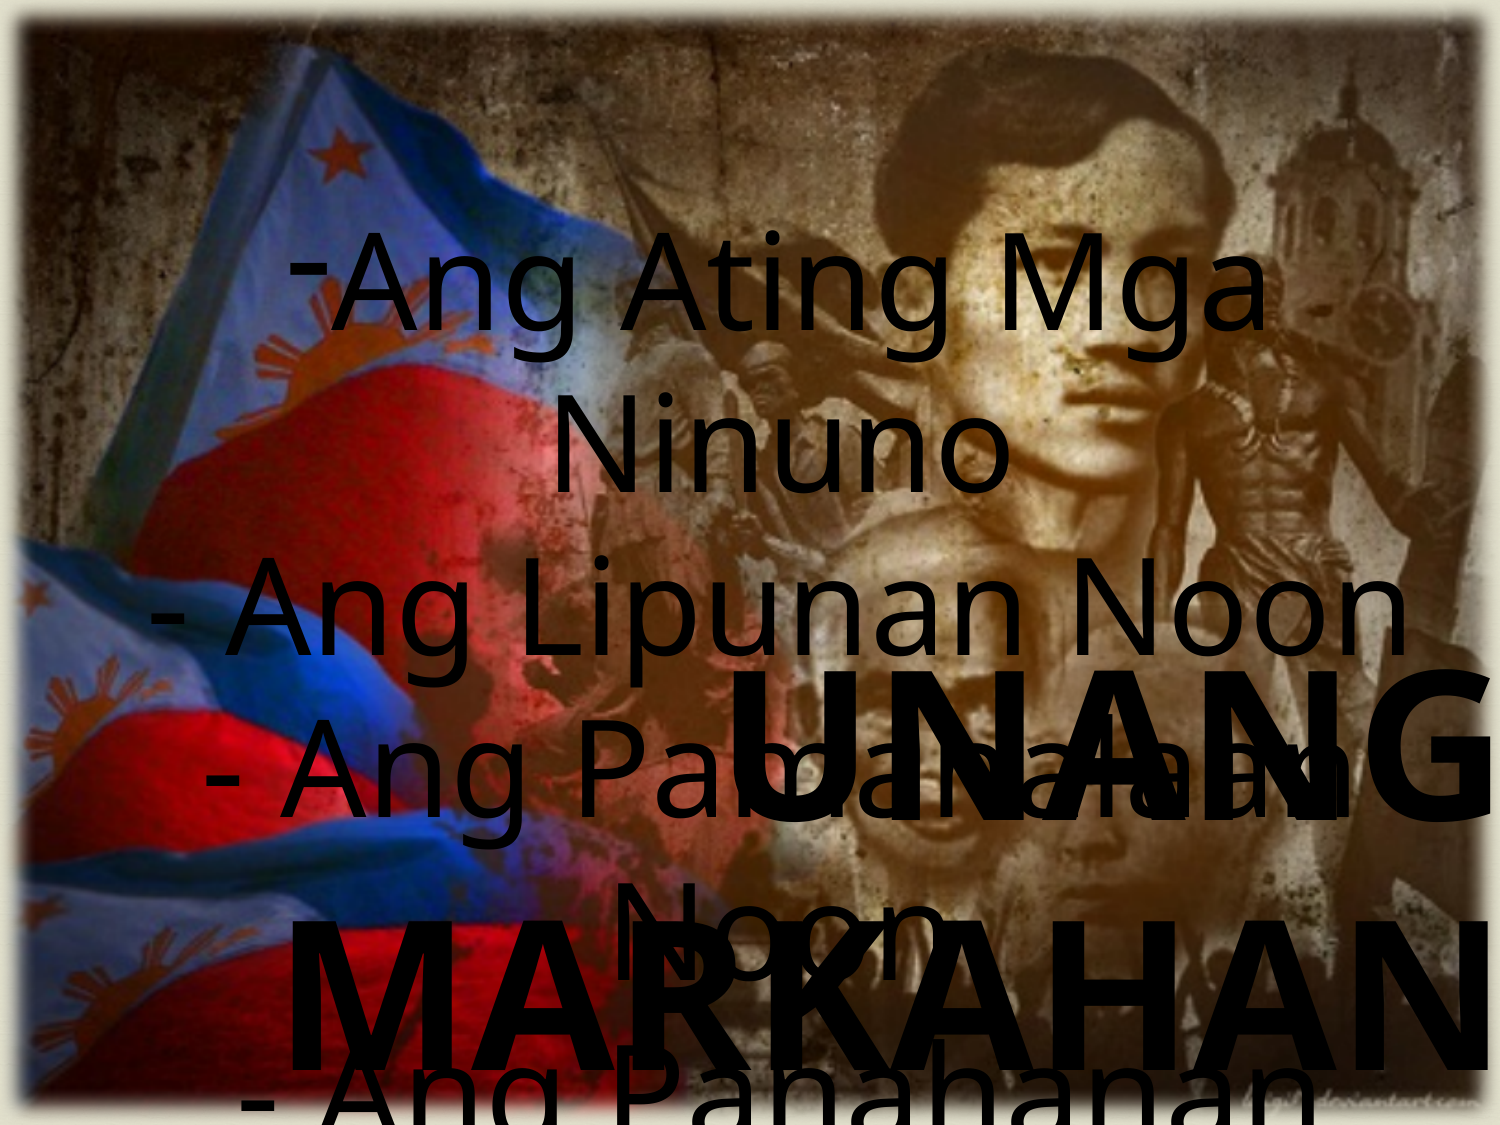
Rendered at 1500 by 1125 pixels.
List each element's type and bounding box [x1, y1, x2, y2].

list [0, 0, 1500, 1125]
